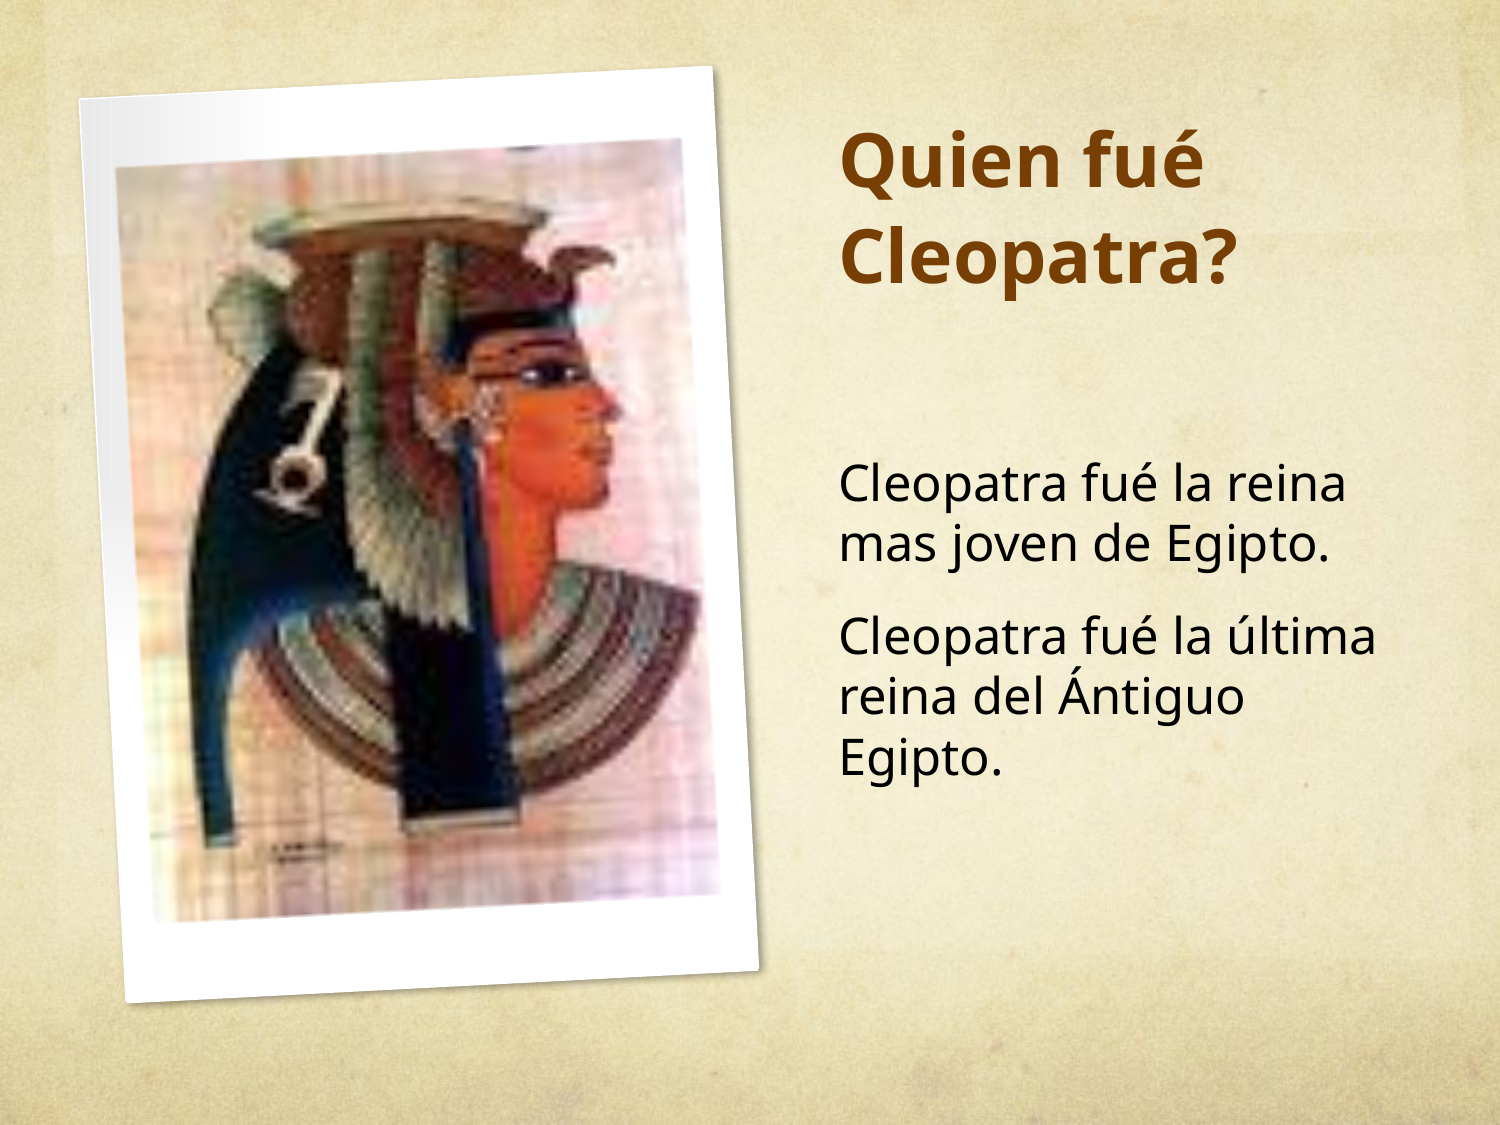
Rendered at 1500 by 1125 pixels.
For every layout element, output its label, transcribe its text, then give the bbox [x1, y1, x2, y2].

list Cleopatra fué la reina mas joven de Egipto. Cleopatra fué la última reina del Ántiguo Egipto. [823, 442, 1409, 798]
picture [0, 0, 1500, 1125]
title Quien fué Cleopatra? [823, 95, 1409, 310]
